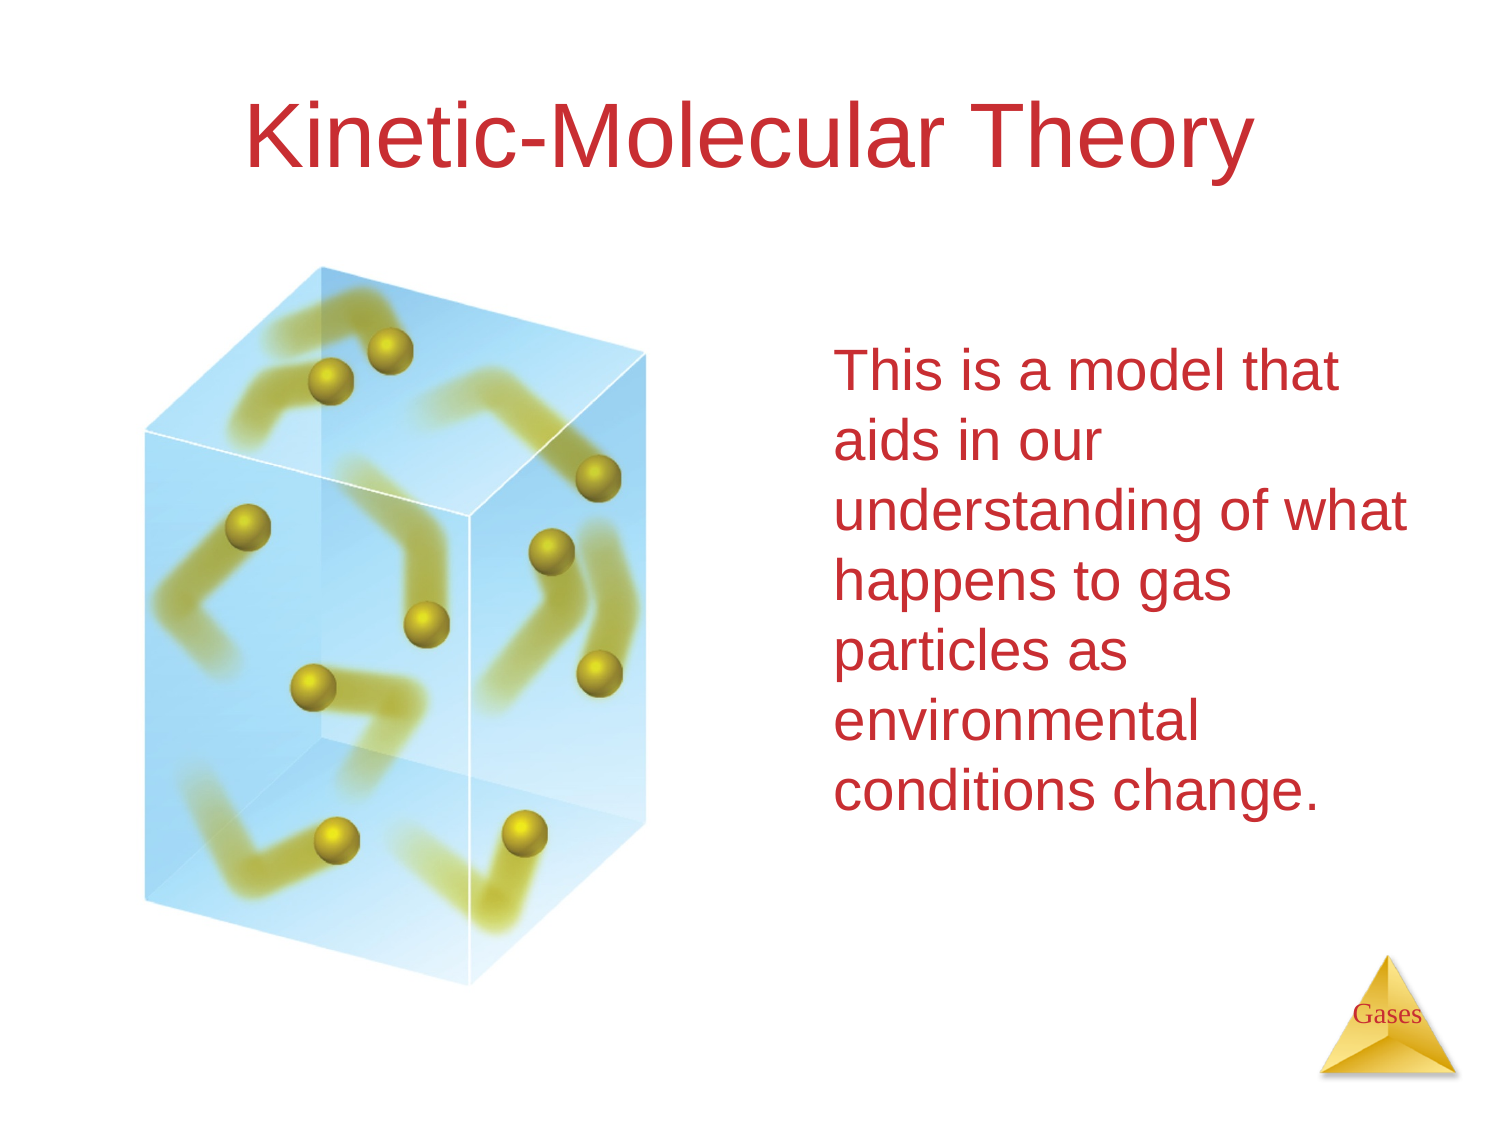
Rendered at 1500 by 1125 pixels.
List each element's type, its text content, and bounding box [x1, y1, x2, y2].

title Kinetic-Molecular Theory [112, 37, 1388, 226]
list This is a model that aids in our understanding of what happens to gas particles as environmental conditions change. [762, 324, 1426, 1001]
picture [1275, 899, 1500, 1125]
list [124, 249, 664, 1000]
